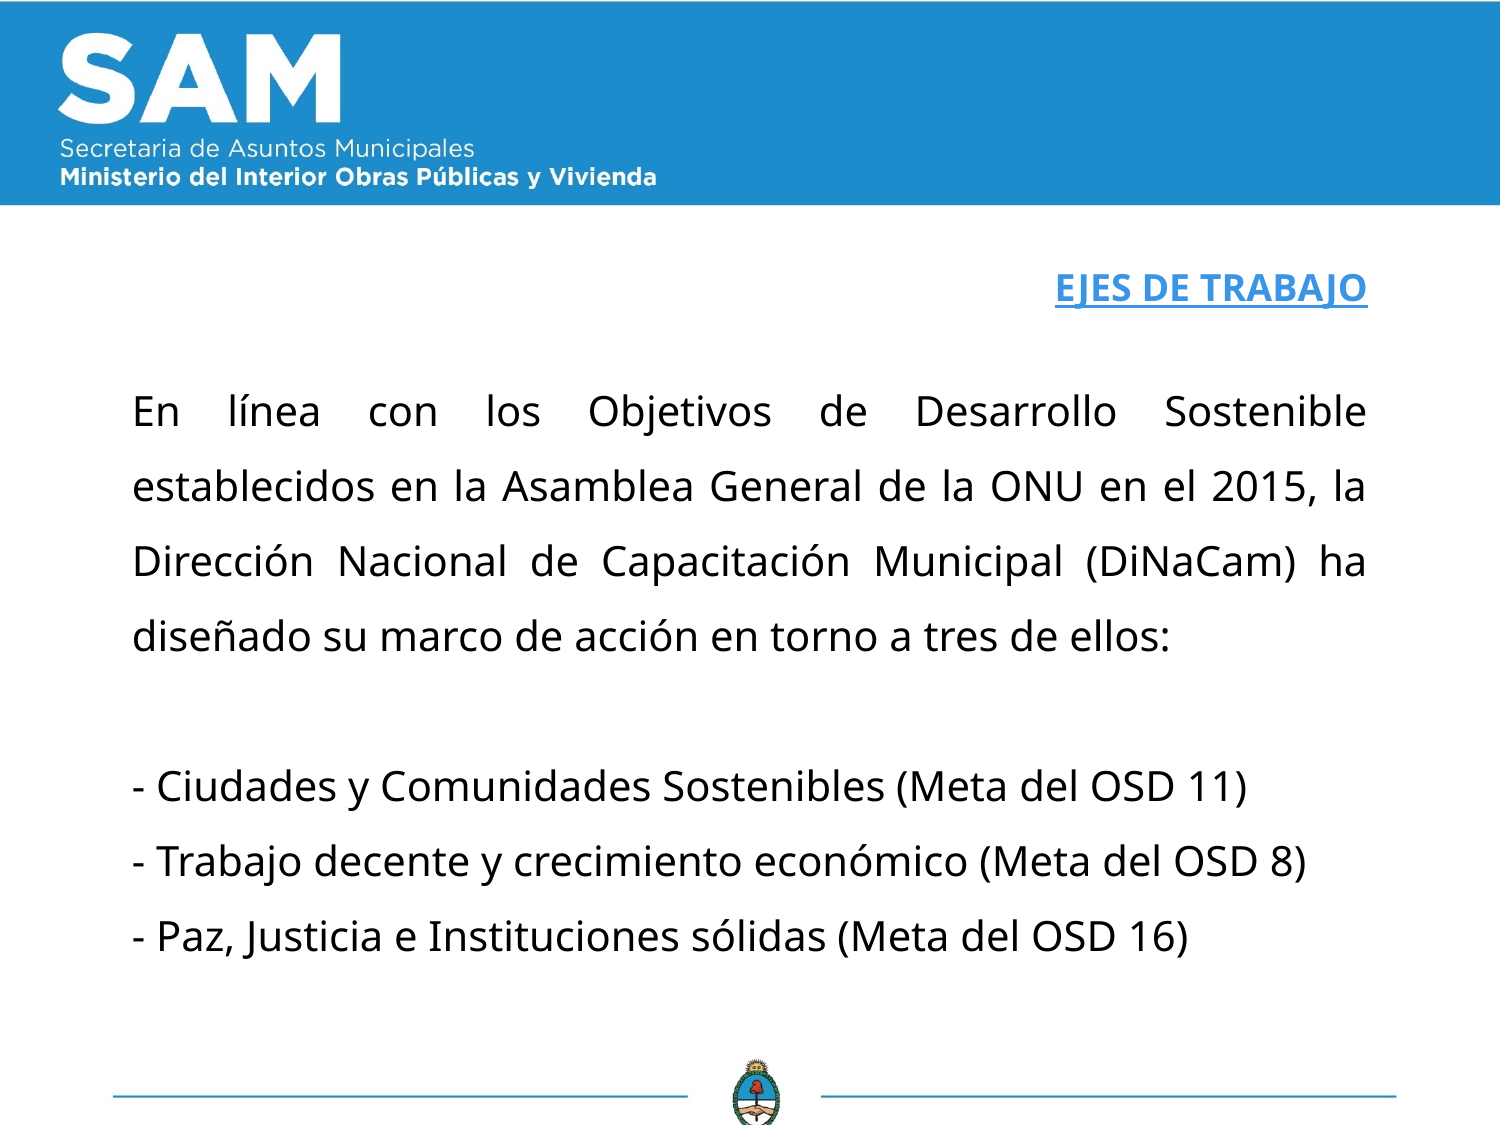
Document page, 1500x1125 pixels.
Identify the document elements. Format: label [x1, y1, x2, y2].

list [0, 0, 1500, 1125]
